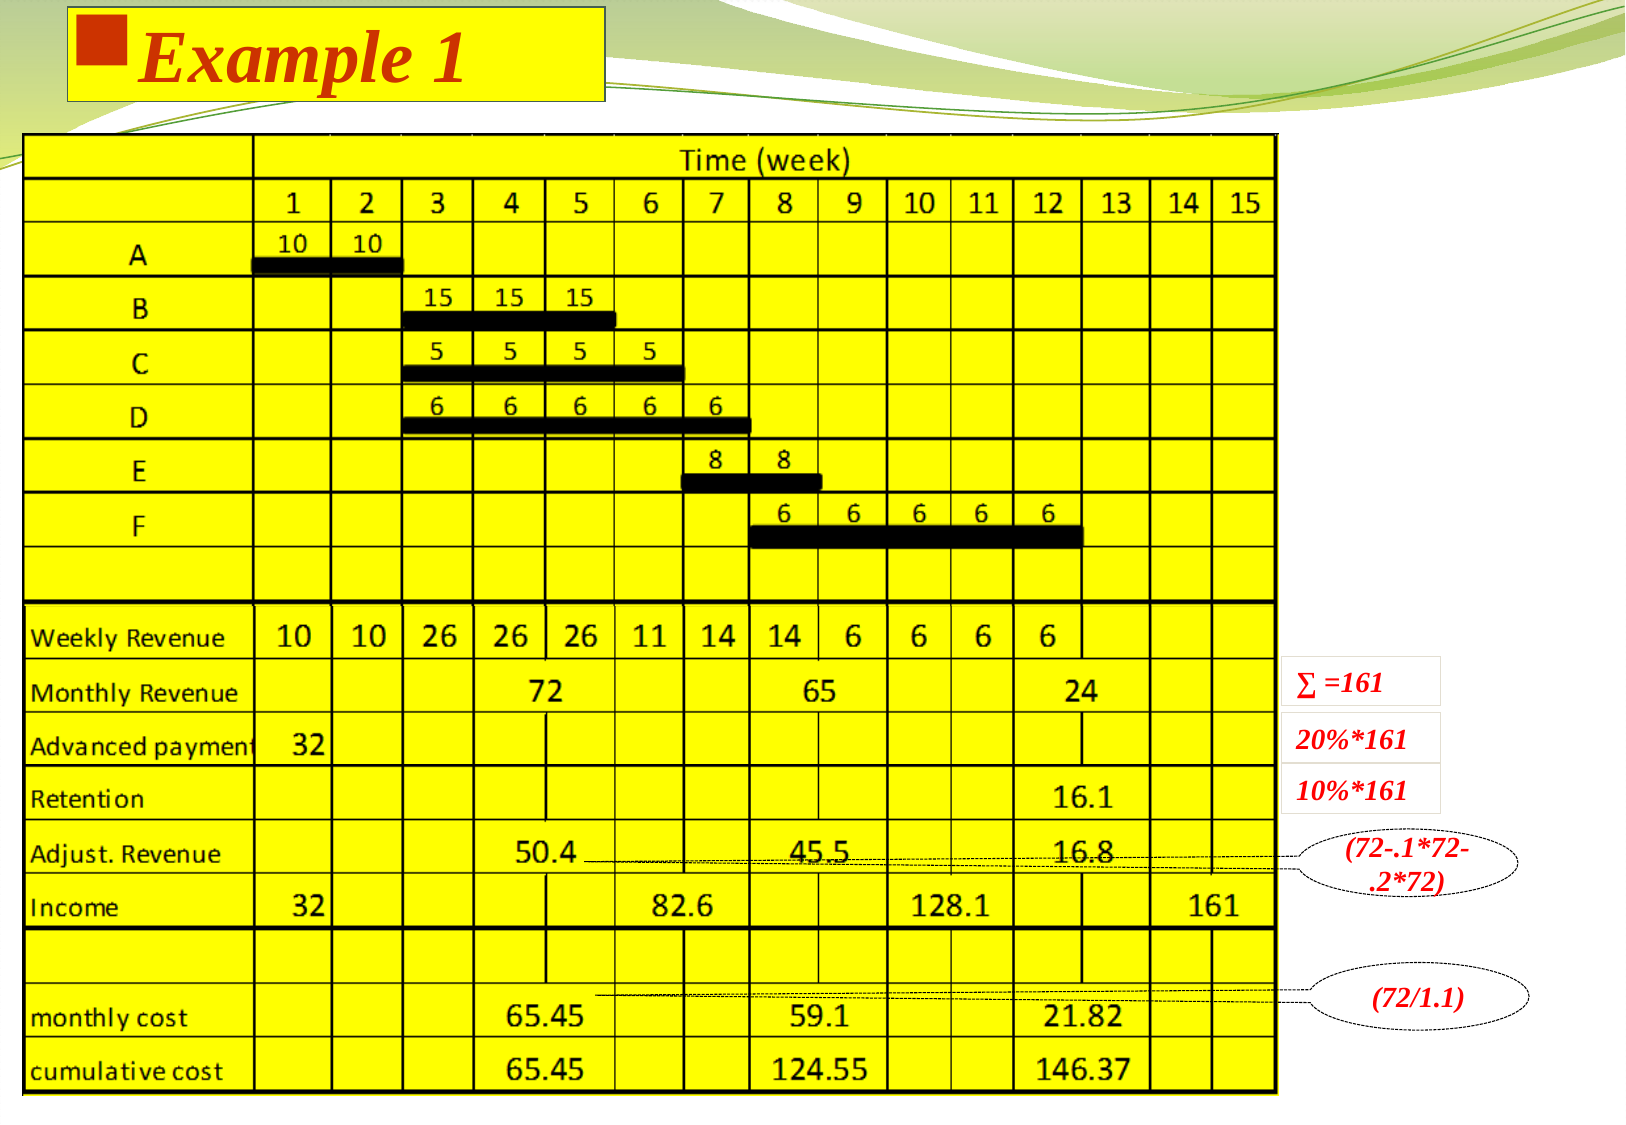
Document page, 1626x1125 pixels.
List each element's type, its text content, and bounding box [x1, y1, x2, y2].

text_box ∑ =161 [1281, 656, 1441, 706]
picture [22, 133, 1279, 1096]
text_box 20%*161 [1281, 712, 1441, 763]
text_box 10%*161 [1281, 763, 1441, 814]
text_box (72/1.1) [1279, 961, 1530, 1031]
text_box Example 1 [67, 7, 606, 102]
text_box (72-.1*72-.2*72) [1279, 828, 1519, 898]
